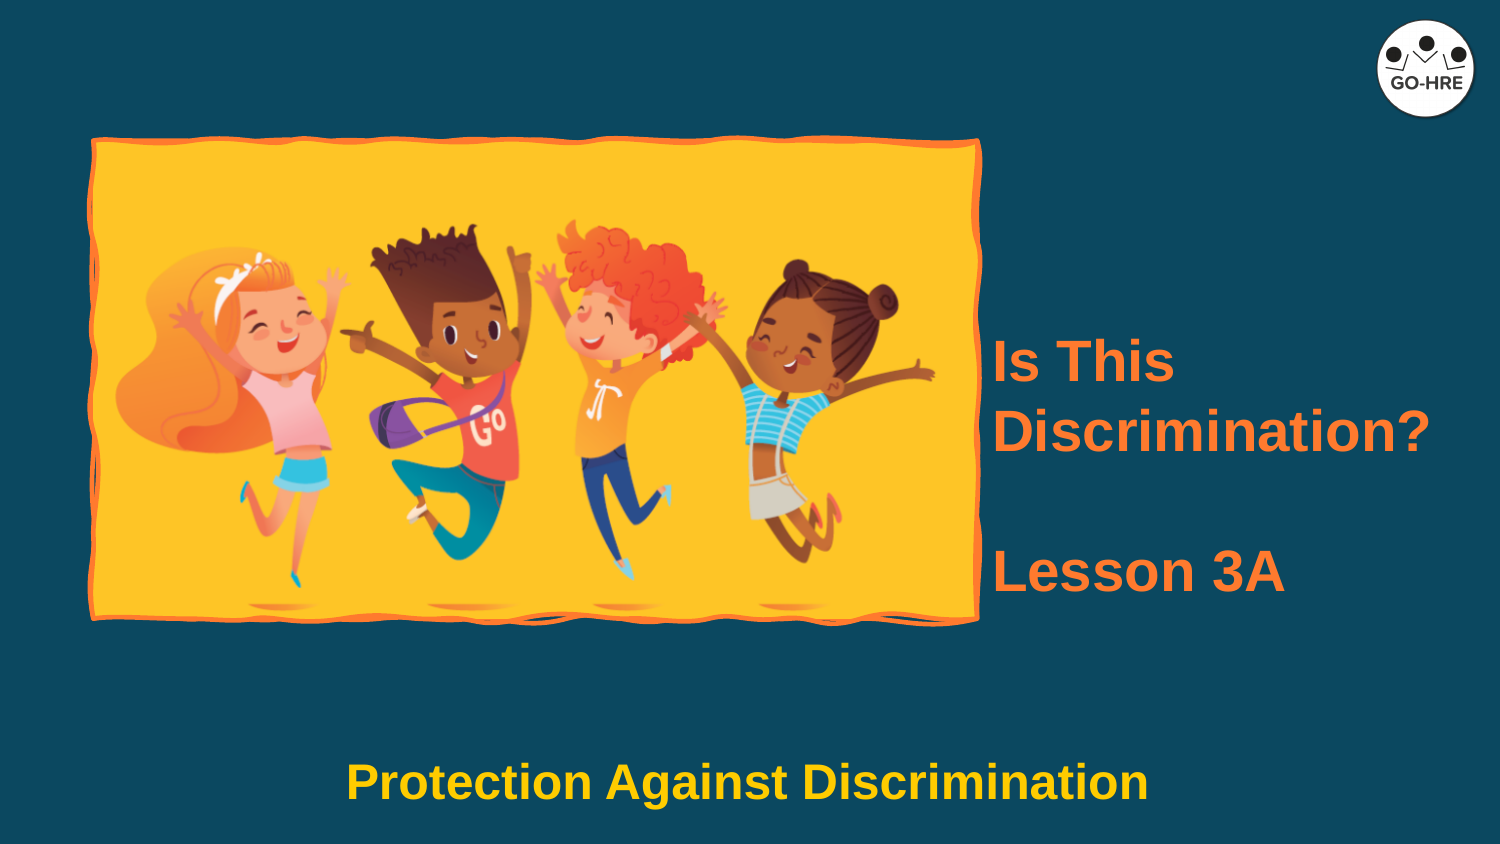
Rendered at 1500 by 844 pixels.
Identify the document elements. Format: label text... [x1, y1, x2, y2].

title Is This Discrimination? Lesson 3A [978, 140, 1480, 619]
picture [93, 140, 978, 619]
picture [1375, 18, 1478, 121]
text_box Protection Against Discrimination [10, 690, 1486, 825]
